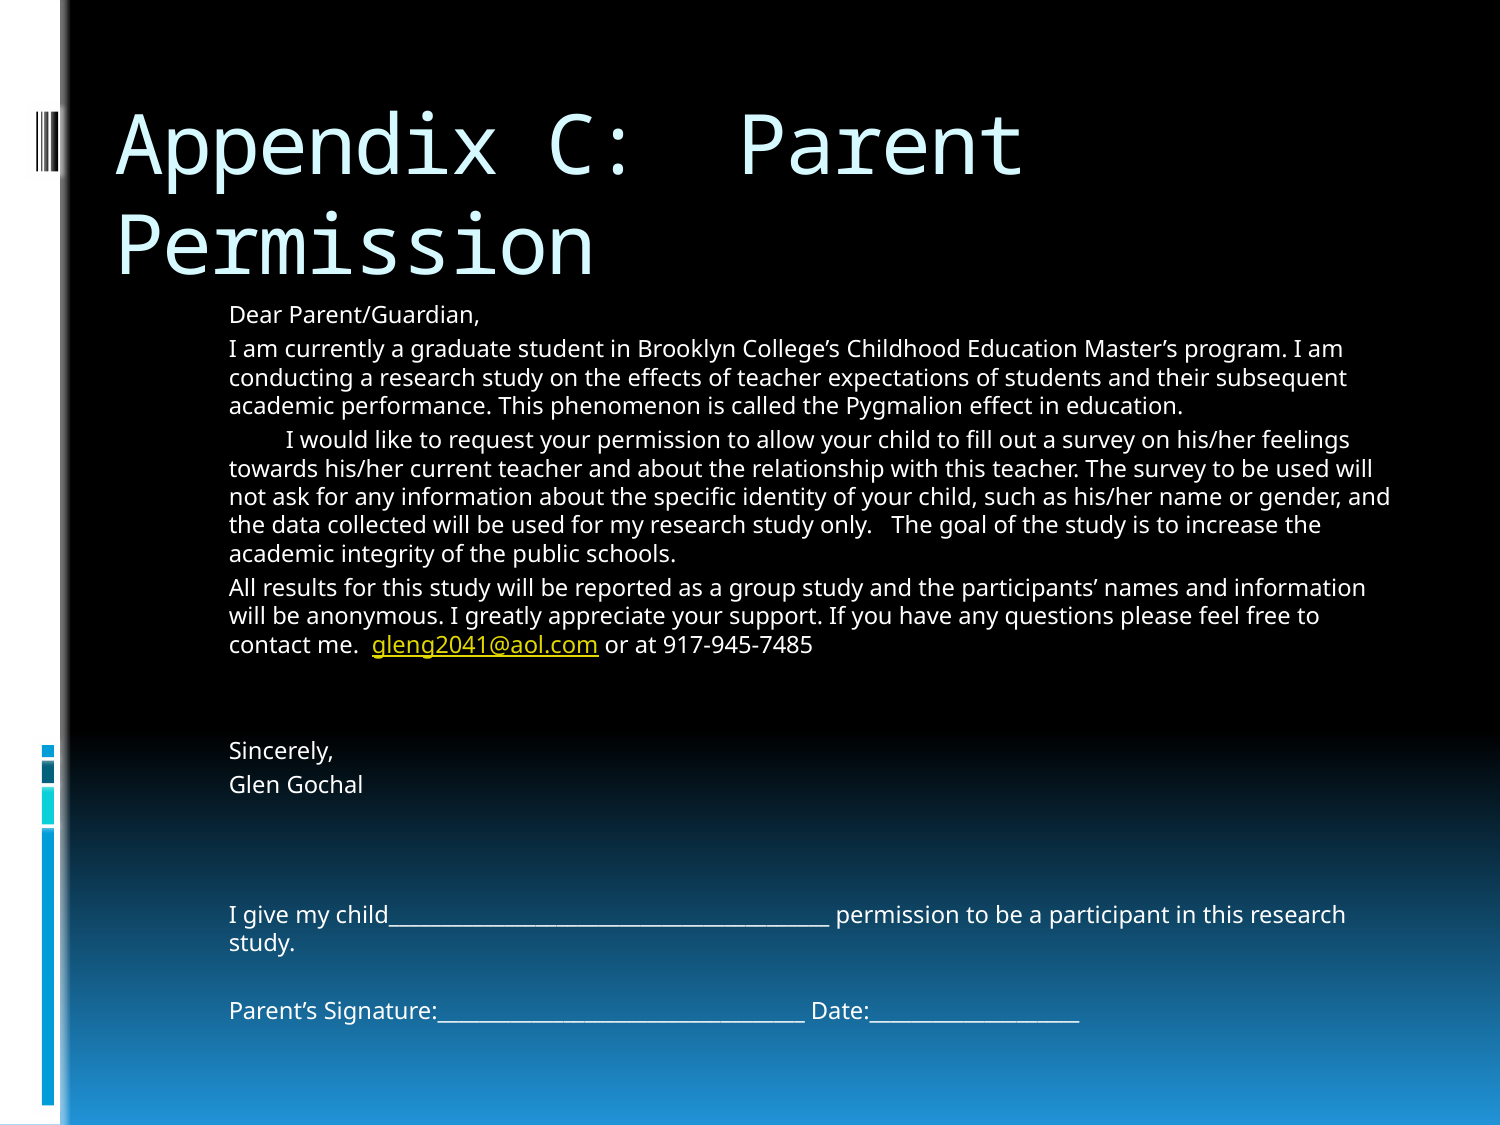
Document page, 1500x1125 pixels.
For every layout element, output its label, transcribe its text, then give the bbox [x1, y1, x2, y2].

list Dear Parent/Guardian, I am currently a graduate student in Brooklyn College’s Childhood Education Master’s program. I am conducting a research study on the effects of teacher expectations of students and their subsequent academic performance. This phenomenon is called the Pygmalion effect in education. I would like to request your permission to allow your child to fill out a survey on his/her feelings towards his/her current teacher and about the relationship with this teacher. The survey to be used will not ask for any information about the specific identity of your child, such as his/her name or gender, and the data collected will be used for my research study only. The goal of the study is to increase the academic integrity of the public schools. All results for this study will be reported as a group study and the participants’ names and information will be anonymous. I greatly appreciate your support. If you have any questions please feel free to contact me. gleng2041@aol.com or at 917-945-7485 Sincerely, Glen Gochal I give my child__________________________________________ permission to be a participant in this research study. Parent’s Signature:___________________________________ Date:____________________ [150, 292, 1425, 1043]
title Appendix C: Parent Permission [99, 83, 1463, 234]
